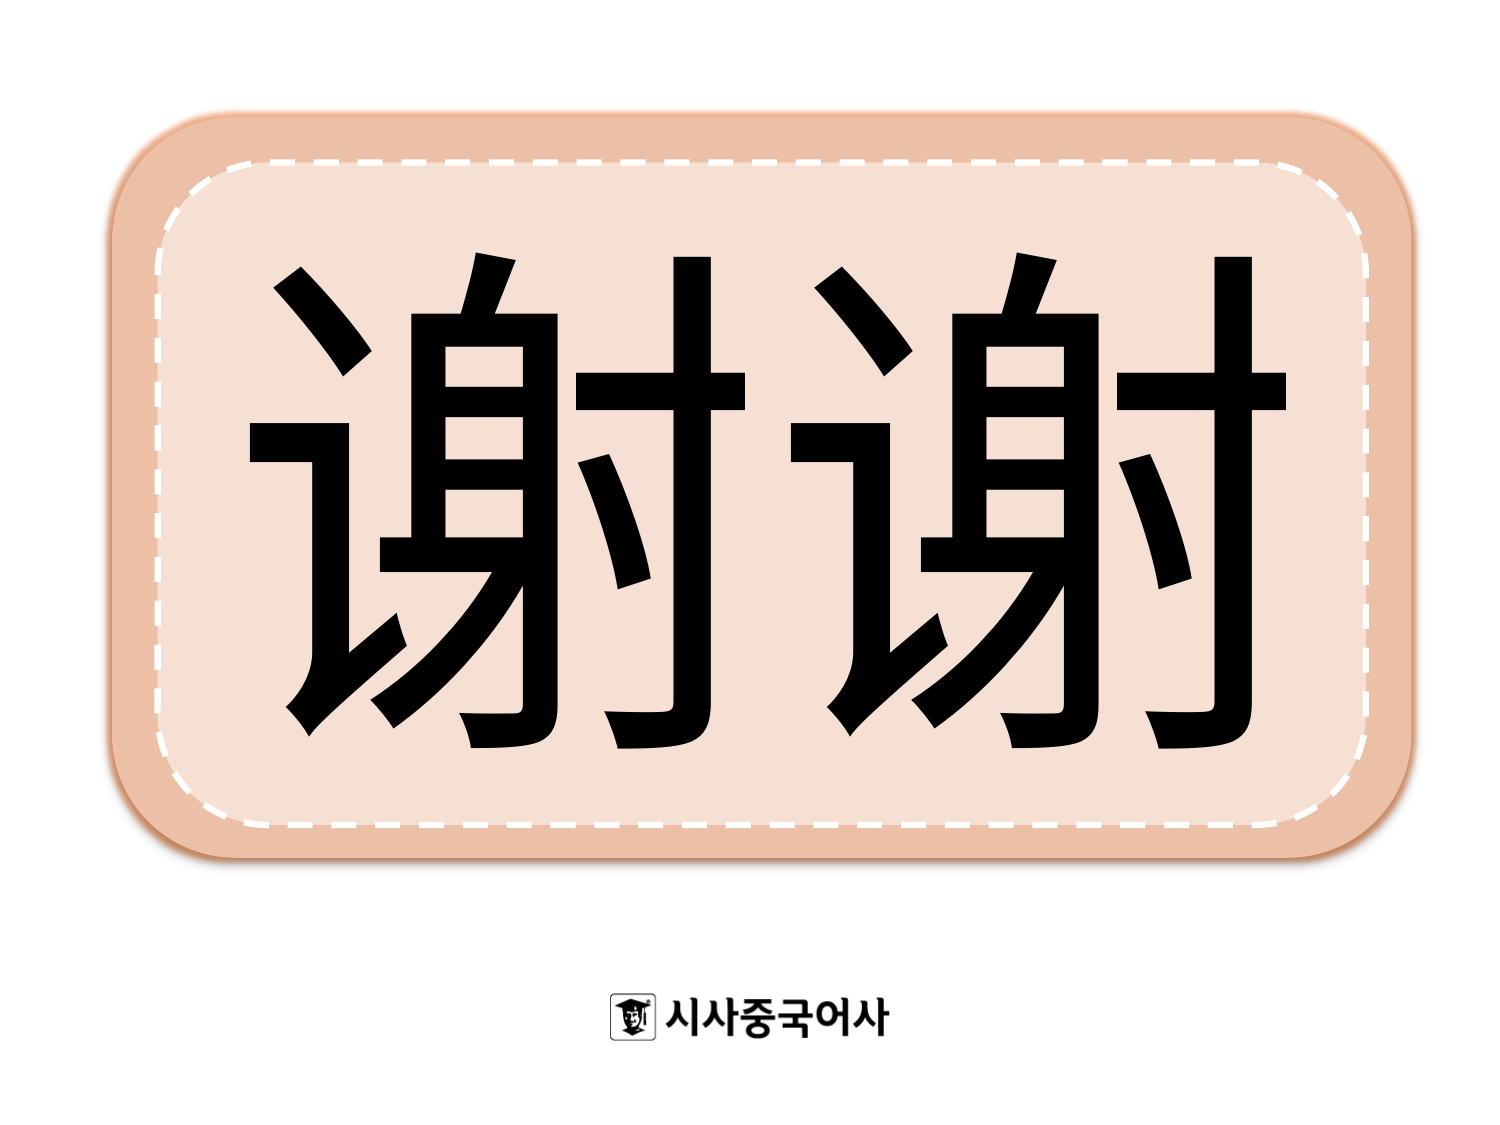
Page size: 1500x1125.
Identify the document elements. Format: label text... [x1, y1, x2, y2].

text_box 谢谢 [162, 160, 1371, 824]
picture [602, 987, 898, 1047]
